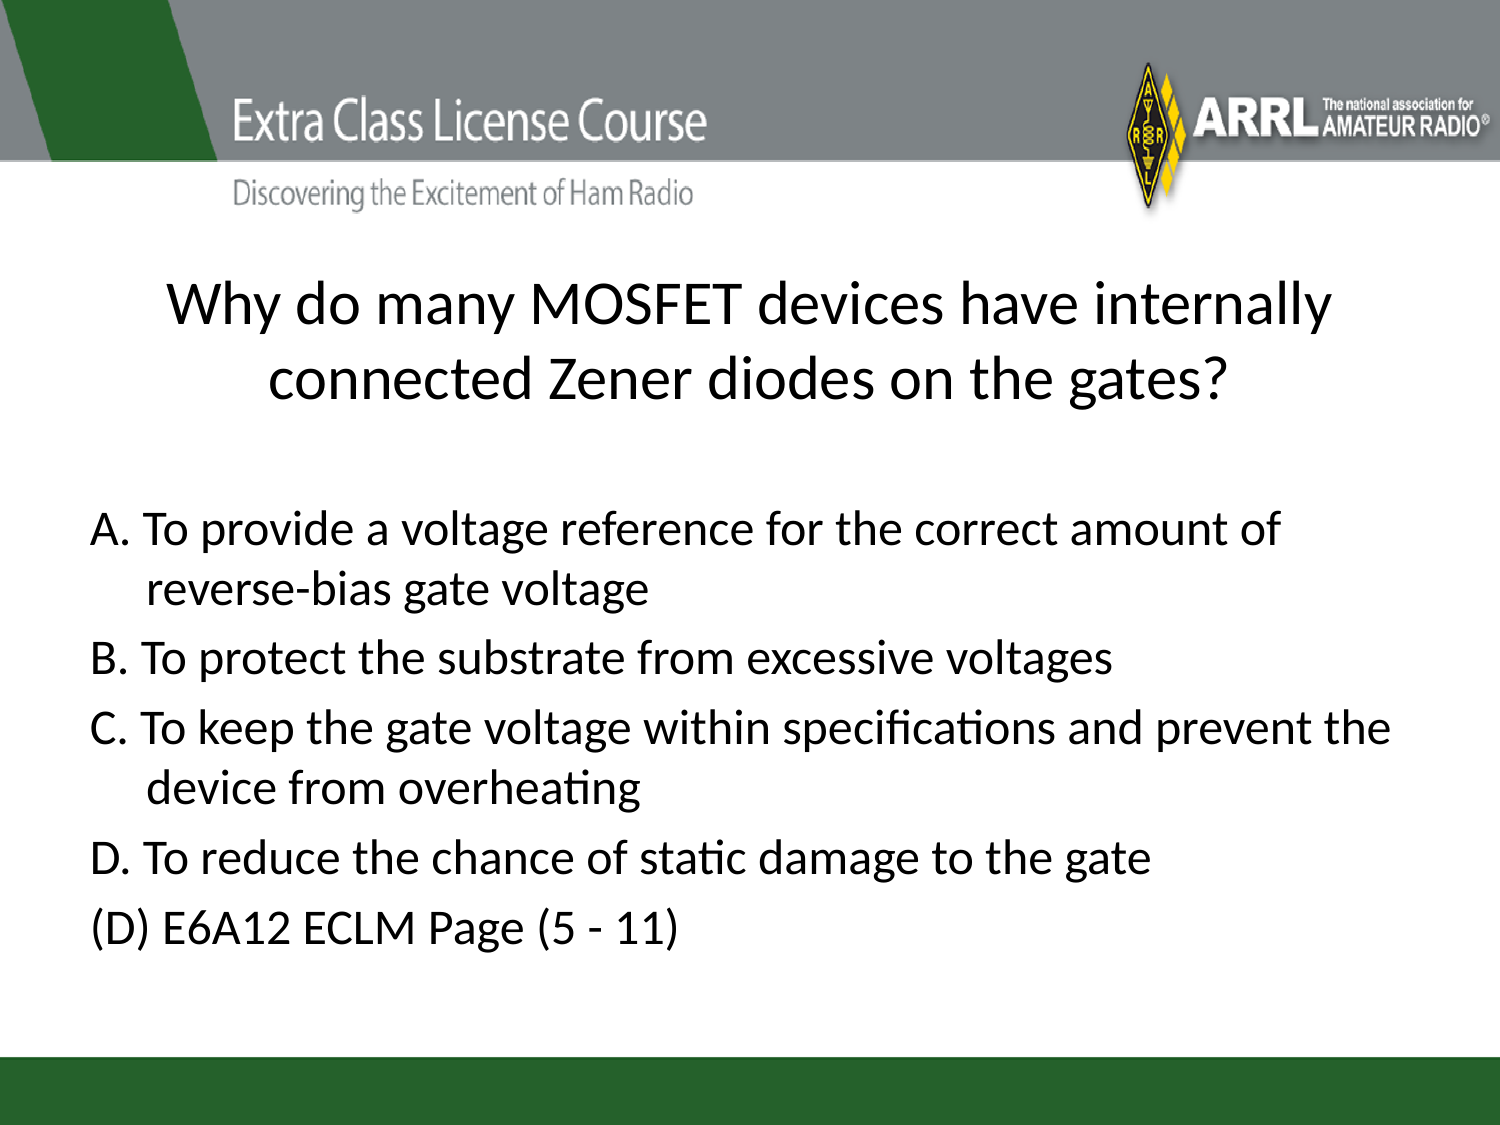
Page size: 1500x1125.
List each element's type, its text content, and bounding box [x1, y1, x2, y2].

picture [0, 0, 1500, 1125]
title Why do many MOSFET devices have internally connected Zener diodes on the gates? [75, 254, 1425, 435]
list A. To provide a voltage reference for the correct amount of reverse-bias gate voltage B. To protect the substrate from excessive voltages C. To keep the gate voltage within specifications and prevent the device from overheating D. To reduce the chance of static damage to the gate (D) E6A12 ECLM Page (5 - 11) [75, 487, 1425, 1005]
